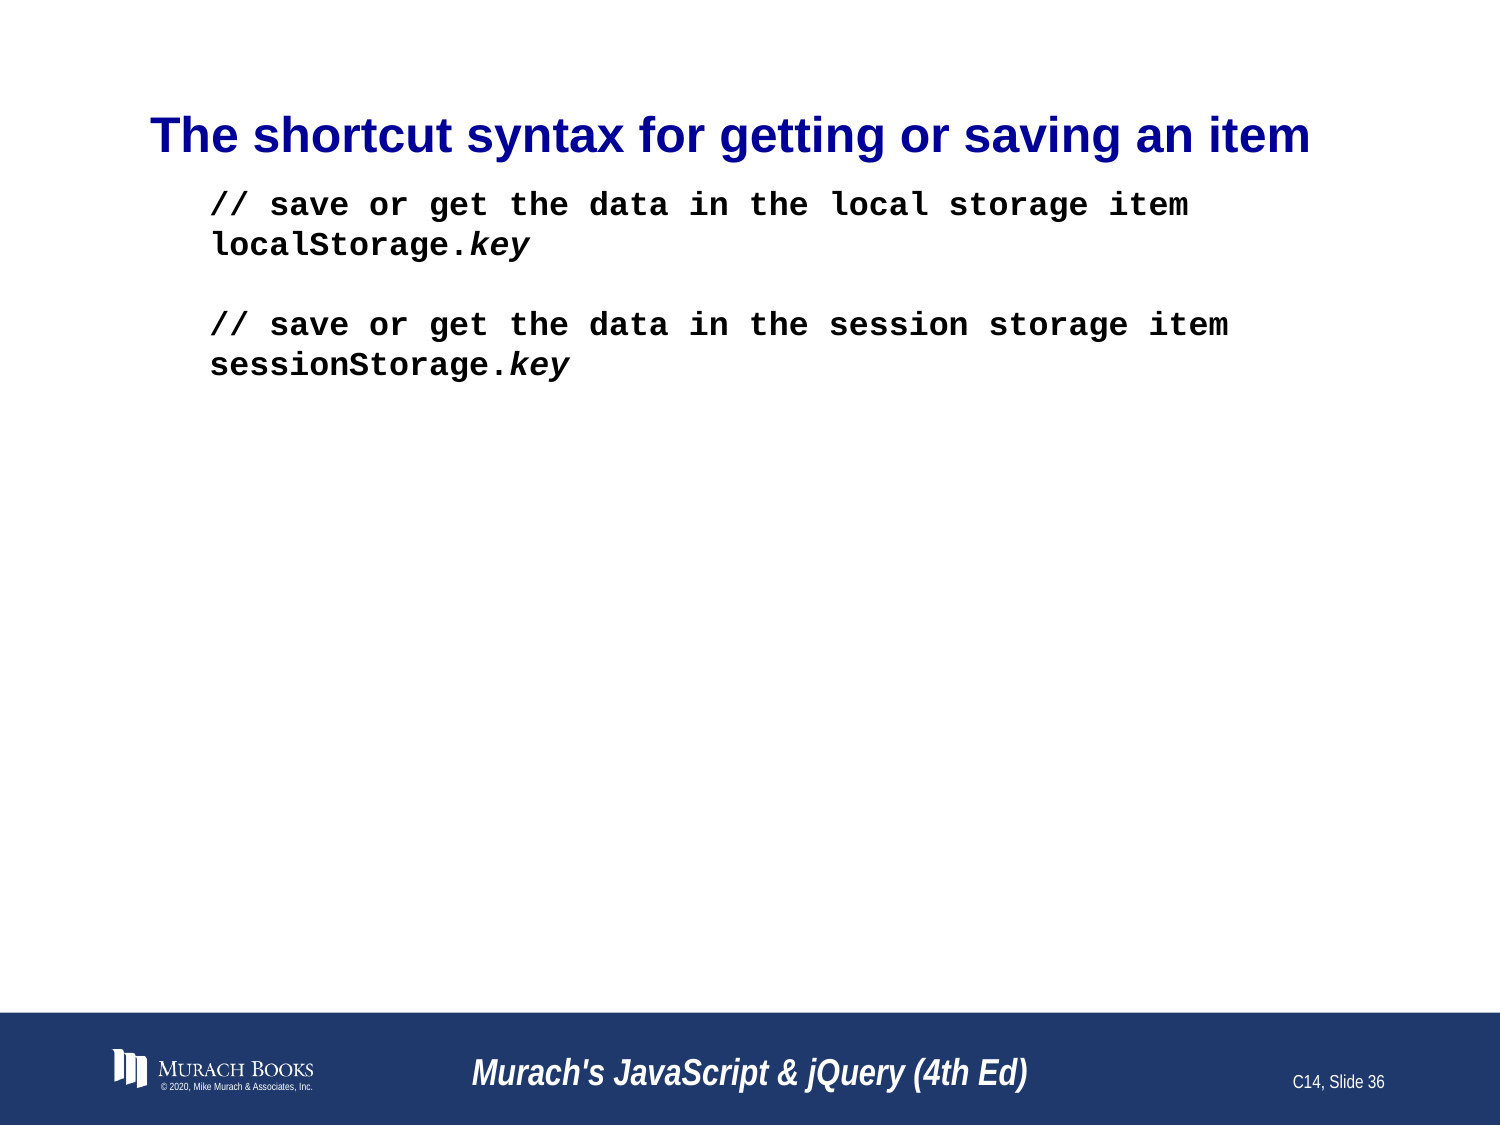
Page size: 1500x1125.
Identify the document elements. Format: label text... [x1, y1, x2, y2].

slide_number C14, Slide 36 [1087, 1025, 1400, 1100]
footer © 2020, Mike Murach & Associates, Inc. [12, 1025, 463, 1100]
slide_number Murach's JavaScript & jQuery (4th Ed) [463, 1025, 1050, 1100]
title The shortcut syntax for getting or saving an item [150, 102, 1350, 164]
list // save or get the data in the local storage item localStorage.key // save or get the data in the session storage item sessionStorage.key [137, 174, 1350, 975]
